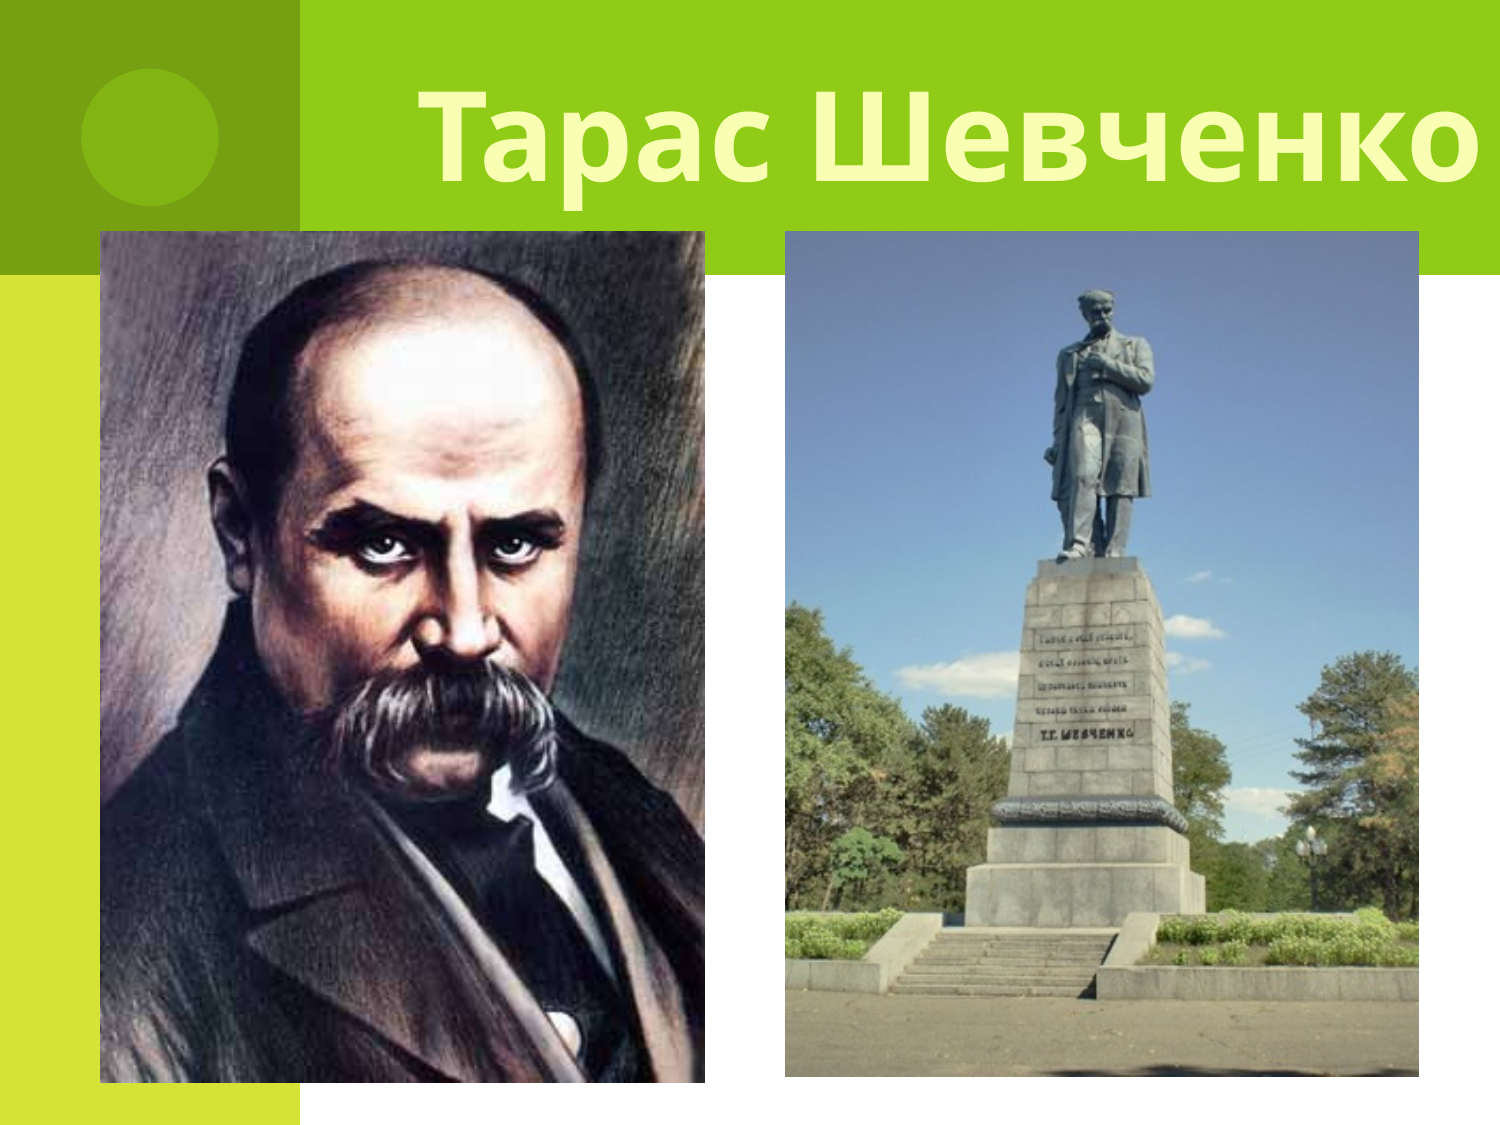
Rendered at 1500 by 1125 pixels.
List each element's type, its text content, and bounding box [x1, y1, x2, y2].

picture [100, 231, 705, 1083]
title Тарас Шевченко [400, 37, 1500, 225]
picture [785, 231, 1420, 1077]
